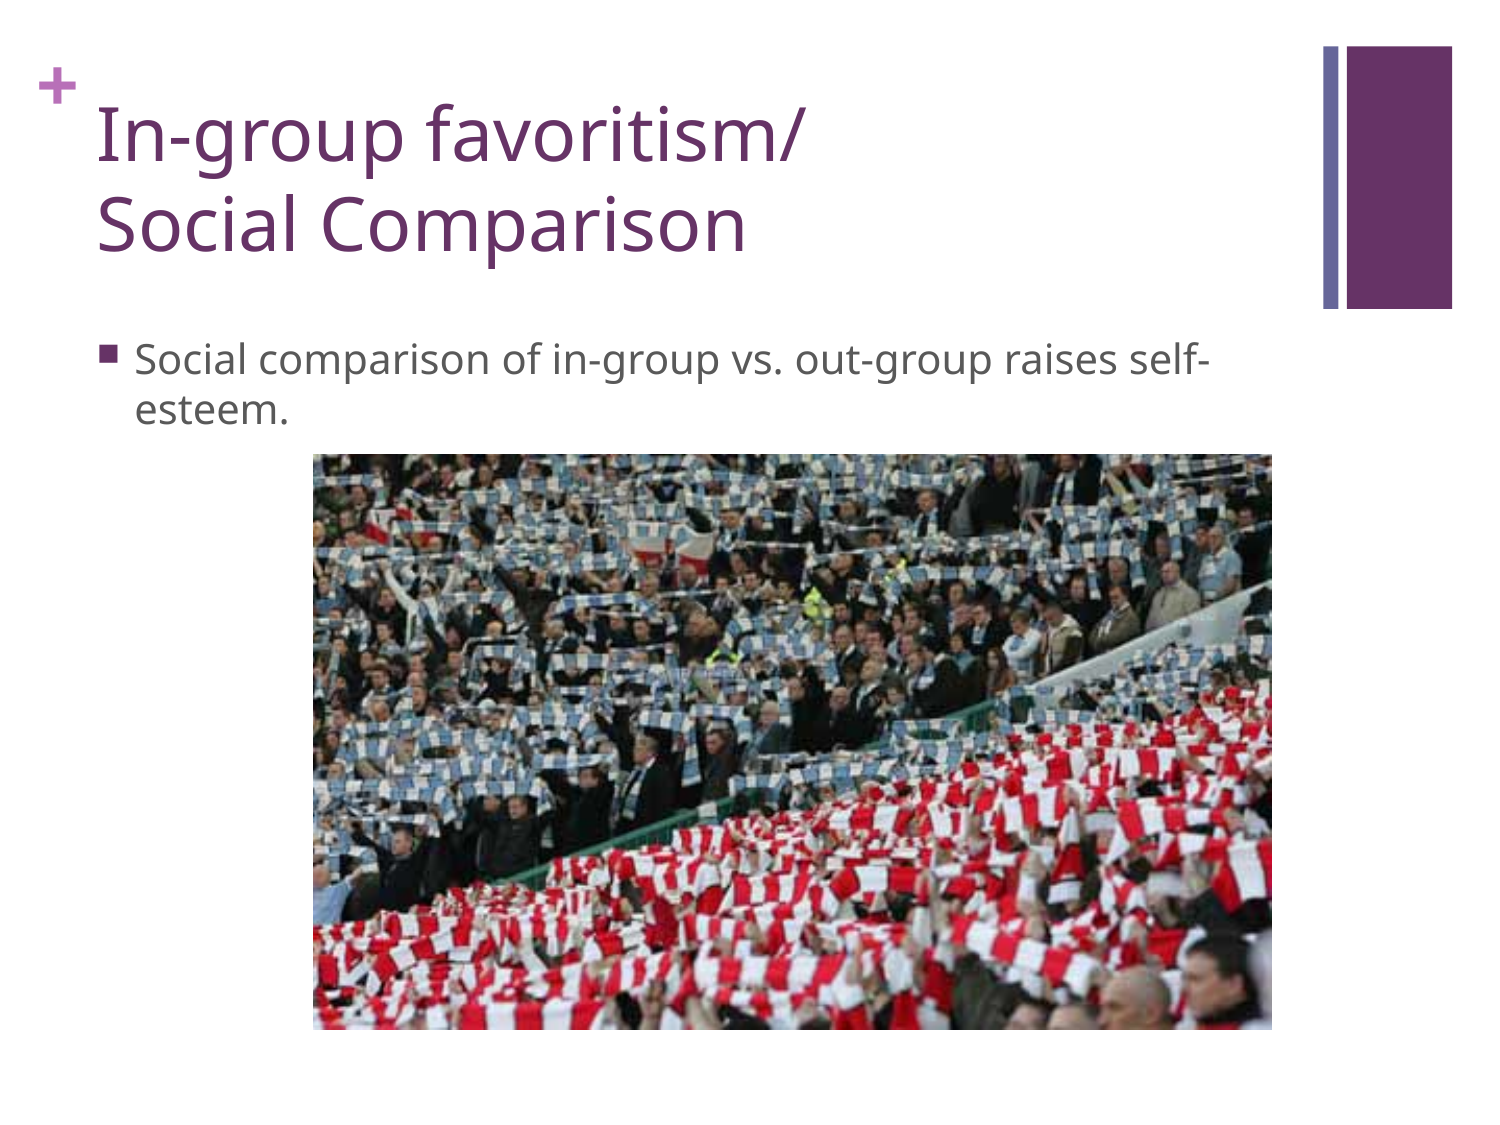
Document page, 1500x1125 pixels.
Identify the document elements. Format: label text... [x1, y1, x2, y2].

title In-group favoritism/ Social Comparison [81, 79, 1322, 263]
picture [312, 453, 1272, 1030]
list Social comparison of in-group vs. out-group raises self-esteem. [81, 324, 1322, 1005]
